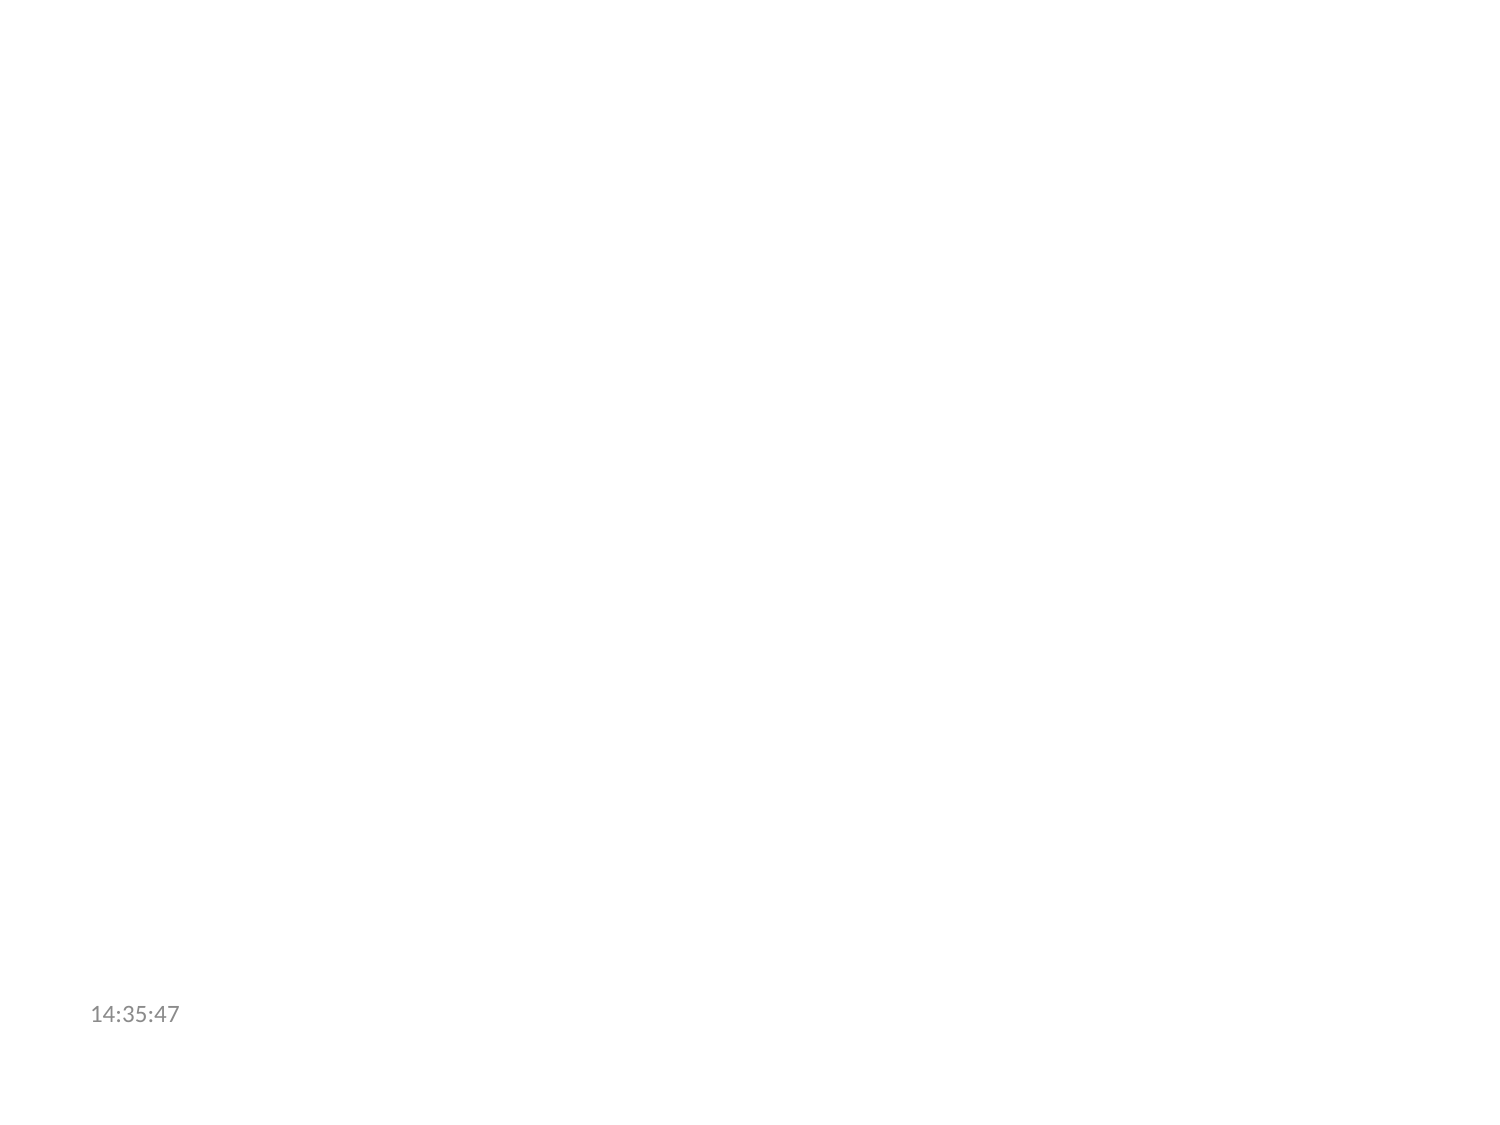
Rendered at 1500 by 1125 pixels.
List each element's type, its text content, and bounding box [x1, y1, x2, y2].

text_box 15:35:09 [75, 982, 425, 1043]
